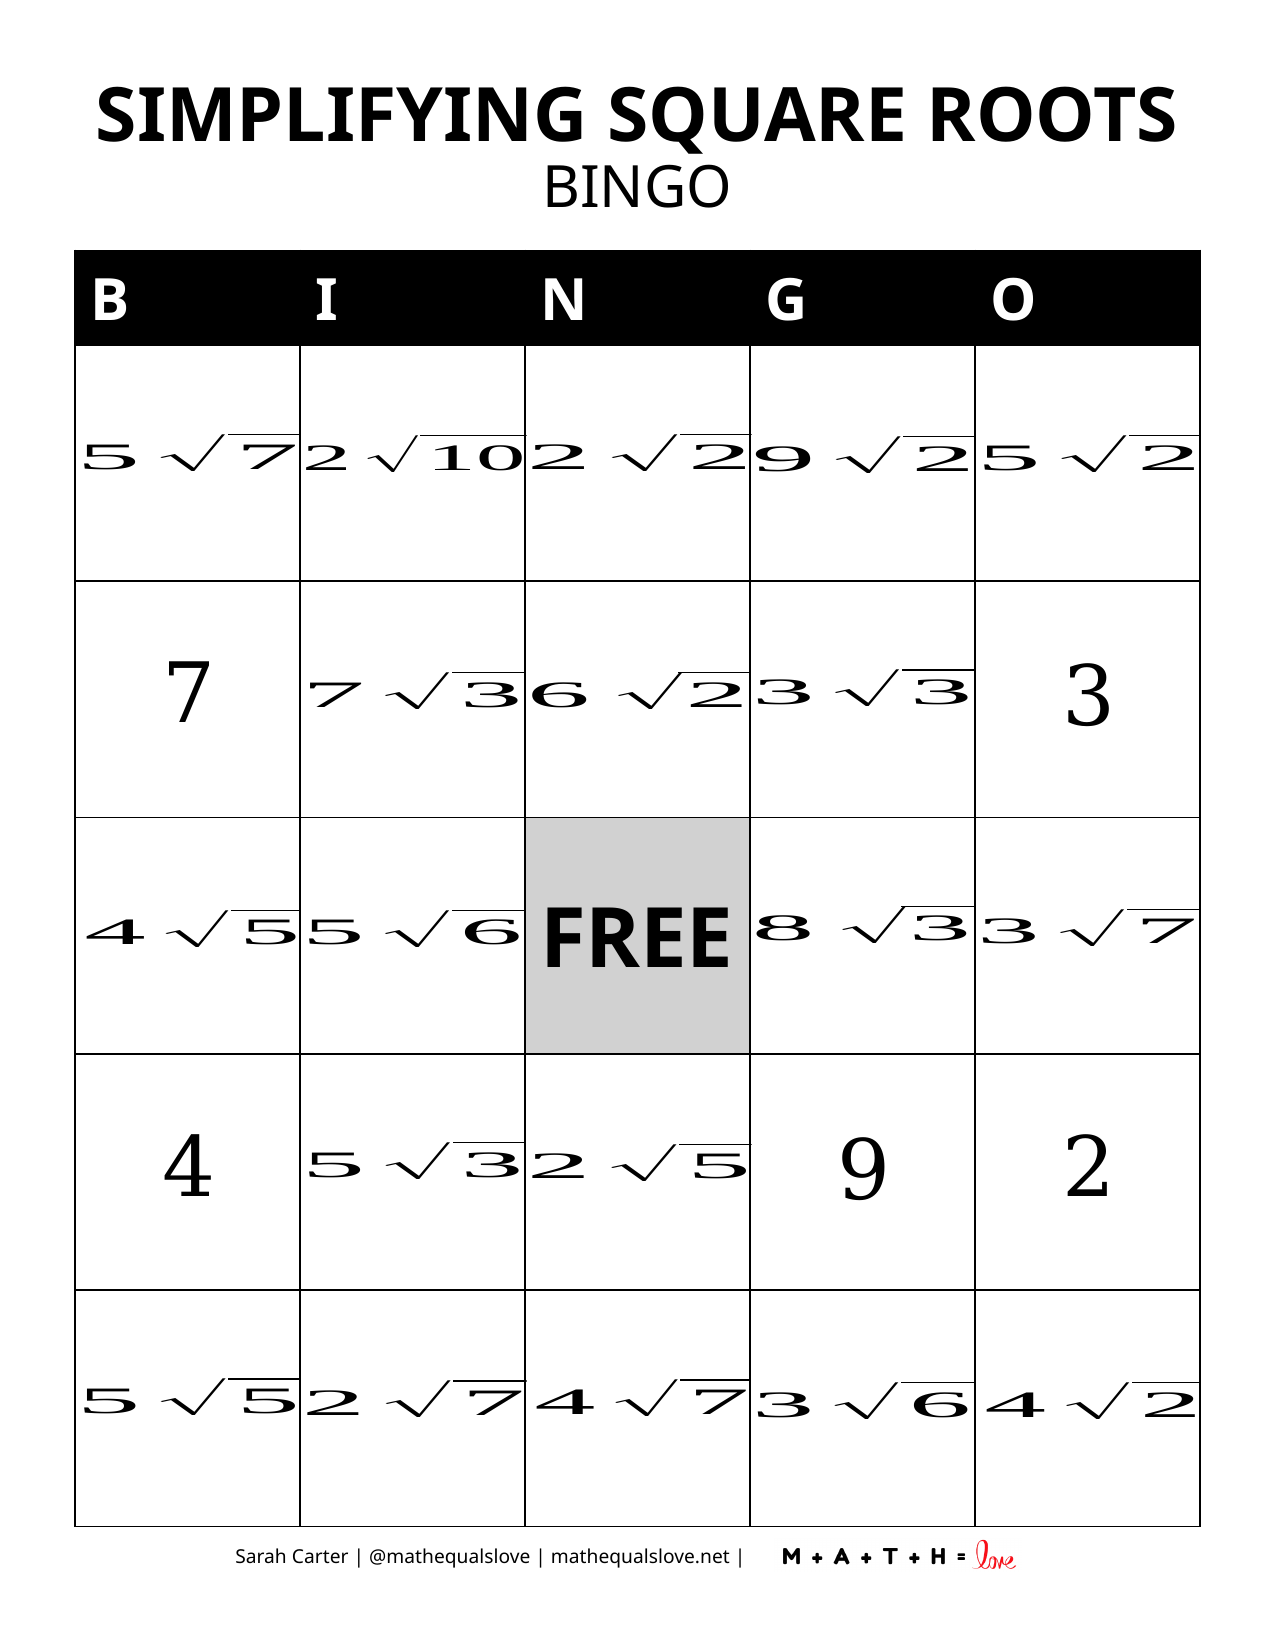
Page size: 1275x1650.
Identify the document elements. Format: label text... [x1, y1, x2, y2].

text_box 9 [750, 1142, 978, 1190]
table_cell [976, 346, 1199, 580]
table_cell [976, 1291, 1199, 1526]
table_cell [976, 1055, 1199, 1139]
table_cell [526, 582, 749, 817]
table_cell [76, 582, 299, 665]
text_box BINGO [74, 165, 1200, 226]
text_box SIMPLIFYING SQUARE ROOTS [74, 59, 1200, 165]
table_header G [751, 251, 974, 344]
table_cell [976, 1187, 1199, 1289]
table_cell [301, 582, 524, 817]
table_cell [976, 716, 1199, 817]
table_cell [301, 1055, 524, 1289]
text_box 7 [75, 665, 303, 713]
table_cell [751, 1190, 974, 1289]
table_cell [301, 818, 524, 1053]
table_cell [751, 1291, 974, 1526]
table_cell [76, 1187, 299, 1289]
table_cell [526, 1055, 749, 1289]
table_header O [976, 251, 1199, 344]
table_cell FREE [526, 818, 749, 1053]
table_cell [751, 582, 974, 817]
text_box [220, 1535, 1055, 1576]
text_box 2 [975, 1139, 1203, 1187]
table_cell [76, 818, 299, 1053]
table_cell [976, 582, 1199, 668]
table_cell [301, 346, 524, 580]
table_cell [976, 818, 1199, 1053]
table_cell [301, 1291, 524, 1526]
table_cell [76, 346, 299, 580]
table_cell [526, 1291, 749, 1526]
table_cell [751, 1055, 974, 1142]
text_box 3 [975, 668, 1203, 716]
table_cell [76, 713, 299, 817]
table_cell [526, 346, 749, 580]
table_cell [751, 346, 974, 580]
table_cell [76, 1055, 299, 1139]
table_header B [76, 251, 299, 344]
text_box 4 [75, 1139, 303, 1187]
table_cell [76, 1291, 299, 1526]
table_header I [301, 251, 524, 344]
table_cell [751, 818, 974, 1053]
table_header N [526, 251, 749, 344]
